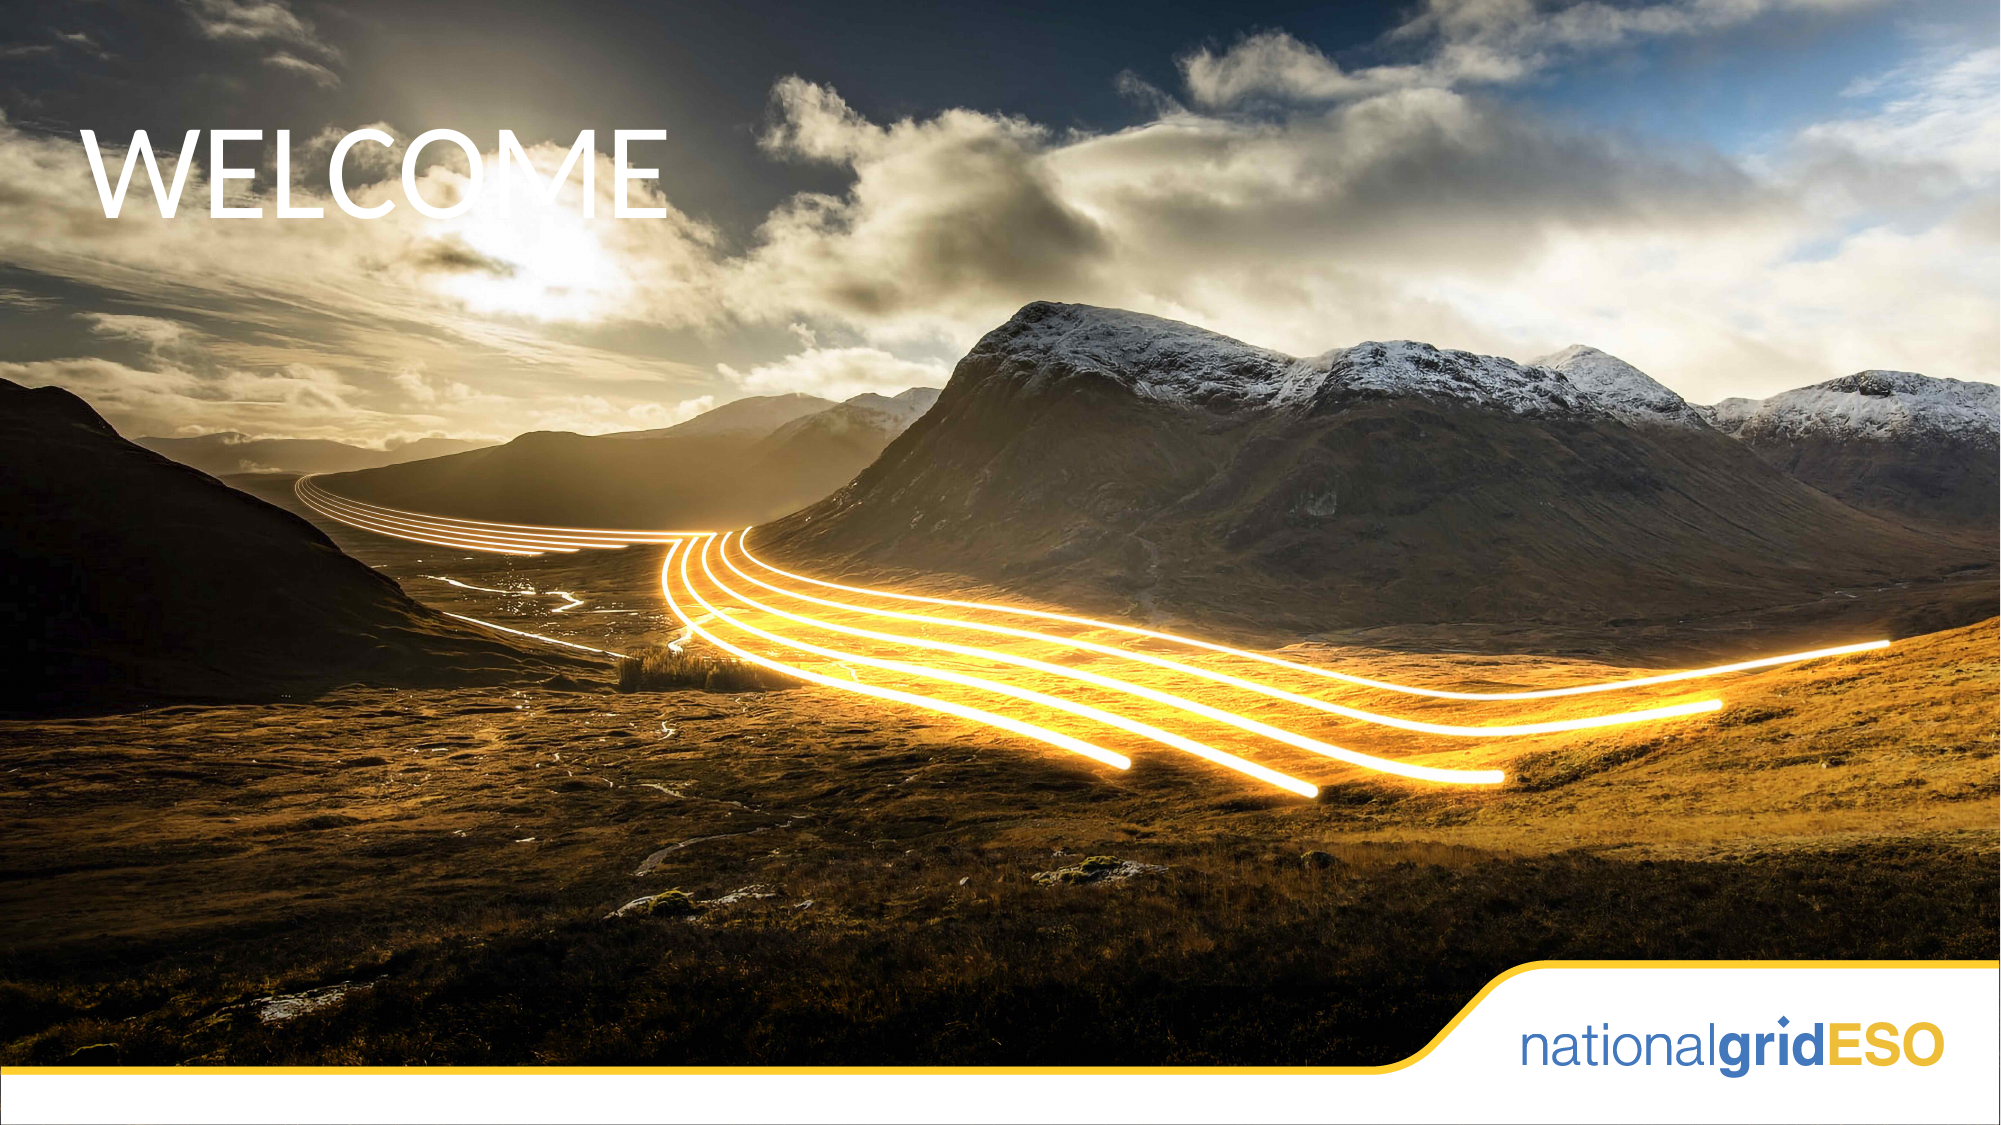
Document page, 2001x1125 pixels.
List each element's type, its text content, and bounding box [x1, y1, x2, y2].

picture [0, 0, 2001, 1125]
list WELCOME [64, 92, 752, 259]
